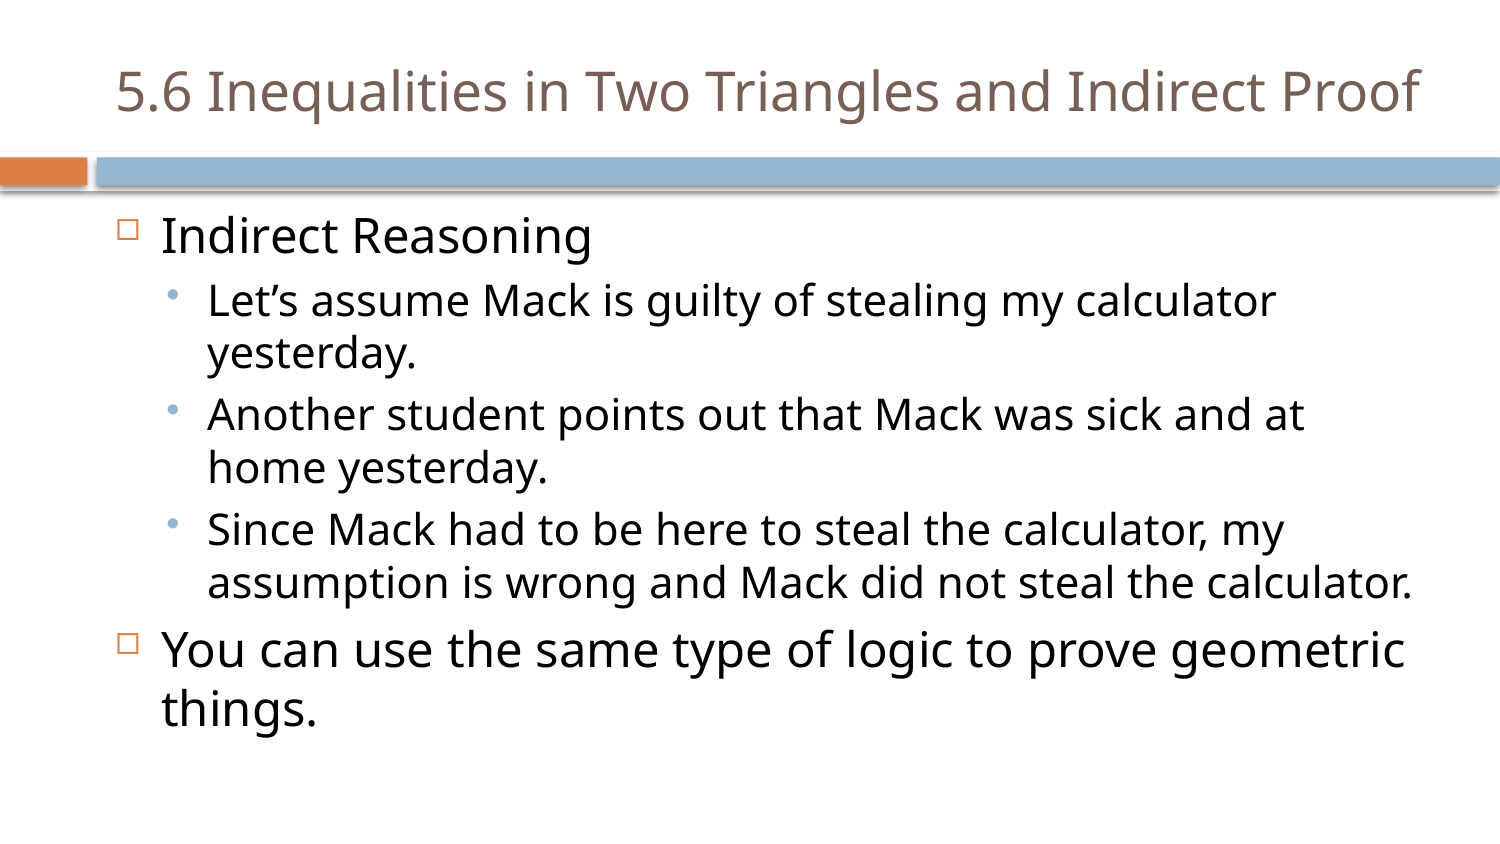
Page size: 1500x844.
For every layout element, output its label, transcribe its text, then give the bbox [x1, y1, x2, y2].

title 5.6 Inequalities in Two Triangles and Indirect Proof [100, 28, 1438, 150]
list Indirect Reasoning Let’s assume Mack is guilty of stealing my calculator yesterday. Another student points out that Mack was sick and at home yesterday. Since Mack had to be here to steal the calculator, my assumption is wrong and Mack did not steal the calculator. You can use the same type of logic to prove geometric things. [100, 196, 1438, 788]
